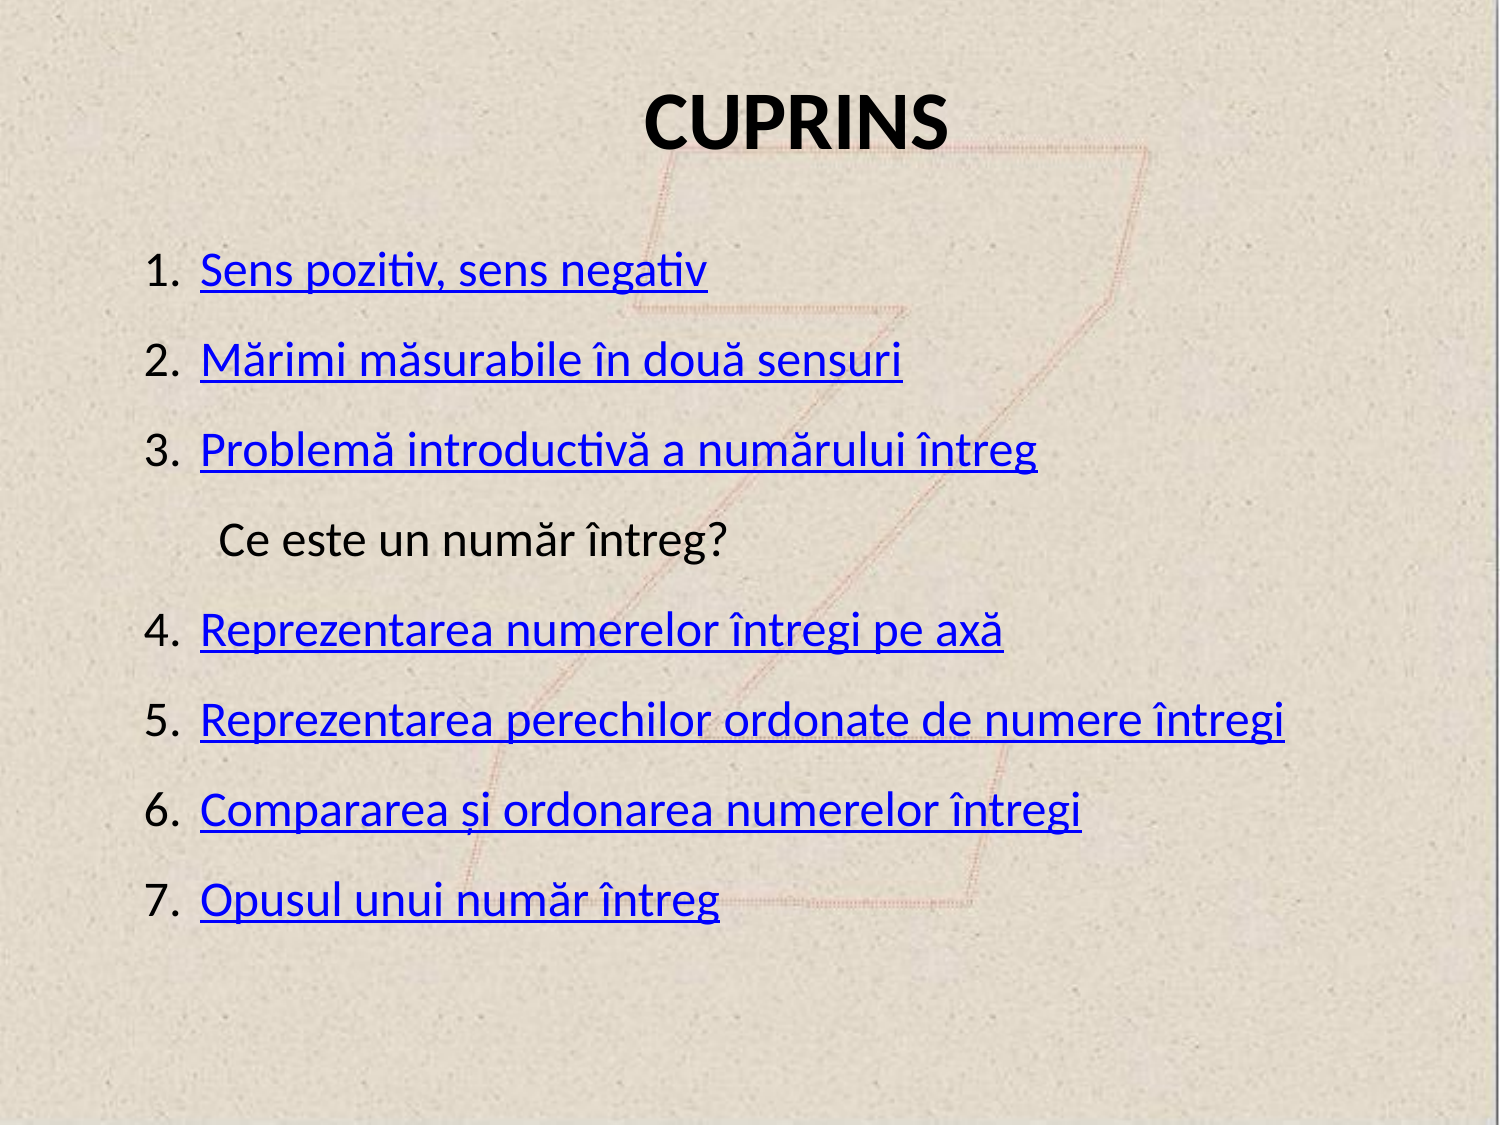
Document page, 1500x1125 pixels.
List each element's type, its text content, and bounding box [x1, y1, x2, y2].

picture [0, 0, 1500, 1125]
text_box CUPRINS [210, 58, 1383, 174]
text_box Sens pozitiv, sens negativ Mărimi măsurabile în două sensuri Problemă introductivă a numărului întreg Ce este un număr întreg? Reprezentarea numerelor întregi pe axă Reprezentarea perechilor ordonate de numere întregi Compararea și ordonarea numerelor întregi Opusul unui număr întreg [128, 199, 1372, 934]
